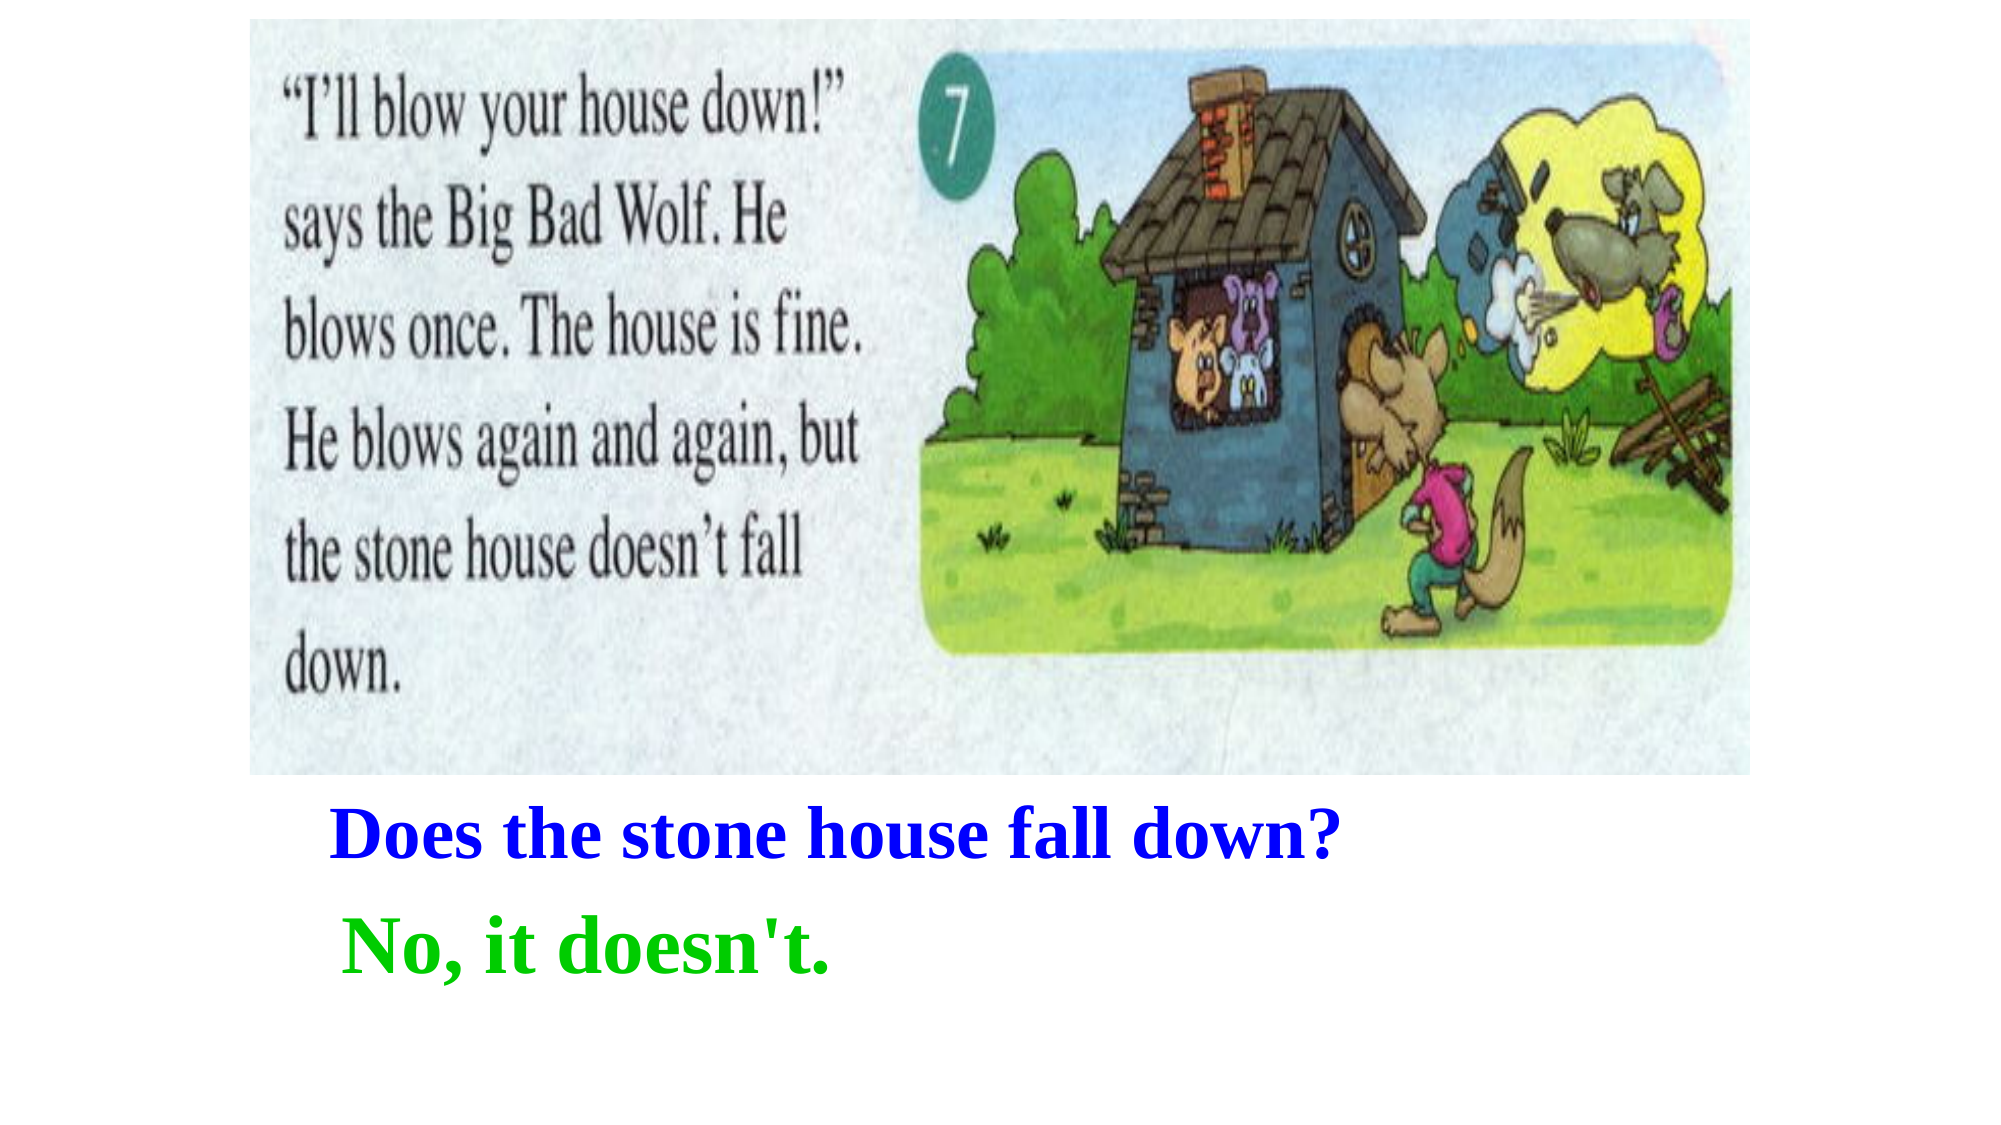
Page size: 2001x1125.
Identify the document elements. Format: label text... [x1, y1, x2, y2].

text_box Does the stone house fall down? [315, 776, 1697, 927]
text_box No, it doesn't. [326, 883, 942, 1043]
picture [249, 19, 1750, 775]
